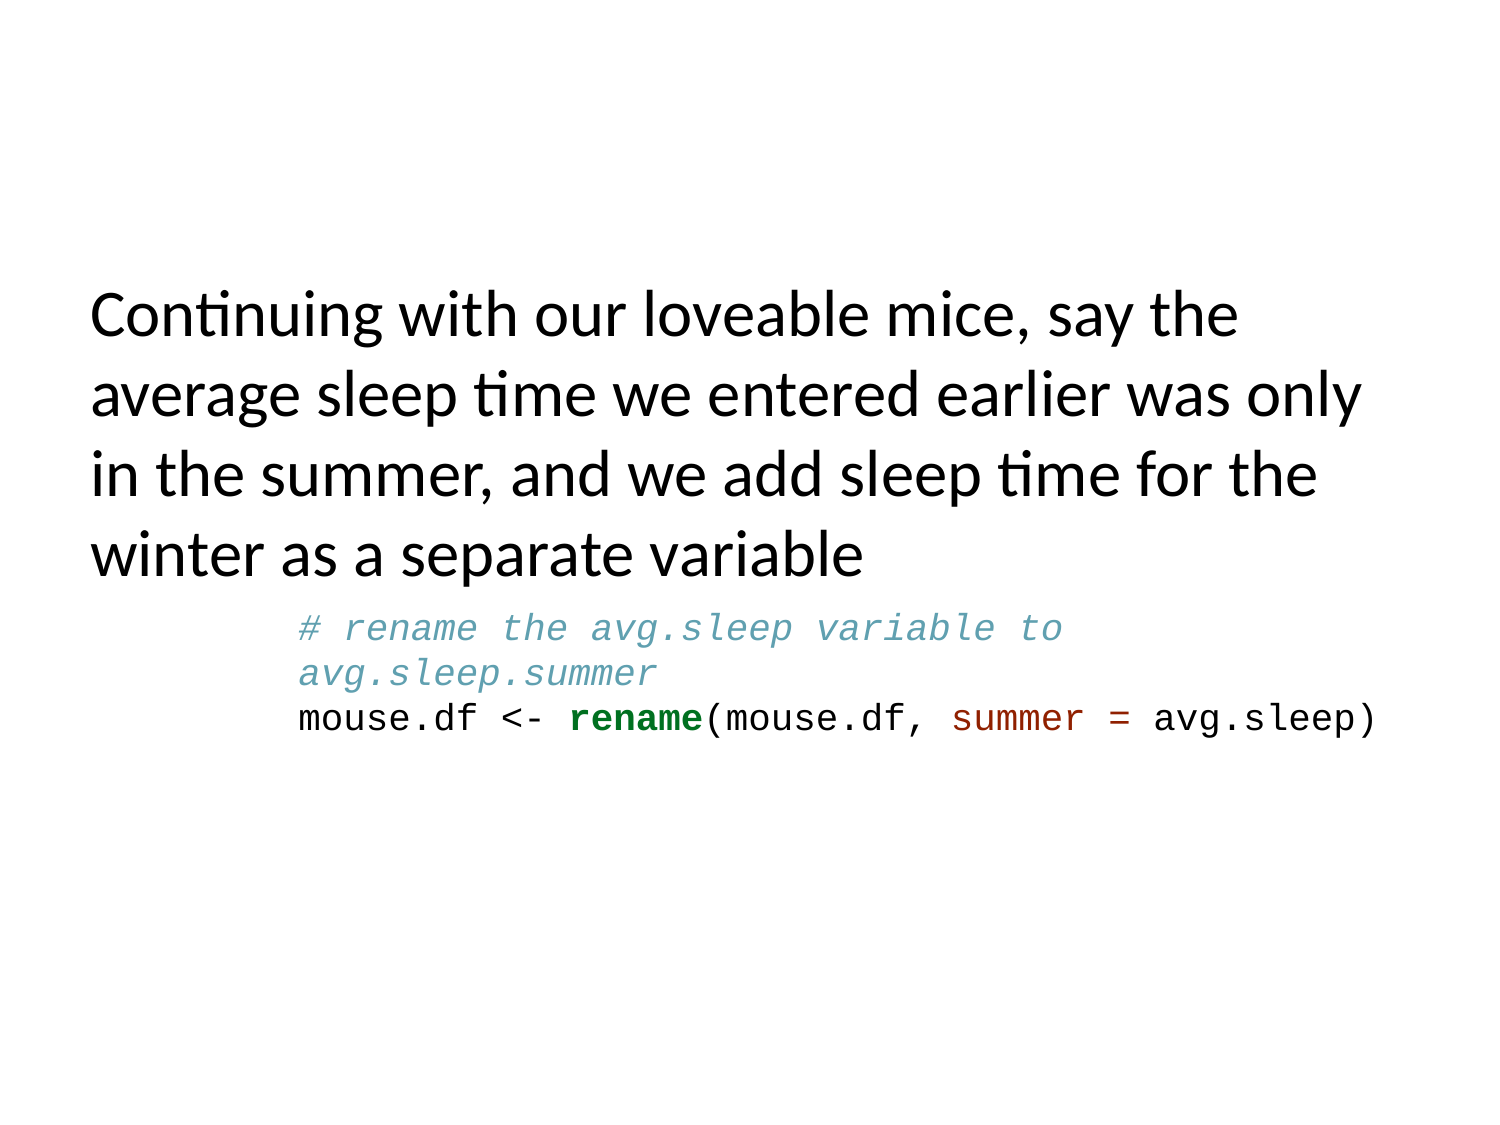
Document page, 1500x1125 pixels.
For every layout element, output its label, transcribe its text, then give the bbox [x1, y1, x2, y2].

list Continuing with our loveable mice, say the average sleep time we entered earlier was only in the summer, and we add sleep time for the winter as a separate variable # rename the avg.sleep variable to avg.sleep.summer mouse.df <- rename(mouse.df, summer = avg.sleep) [75, 262, 1425, 1005]
